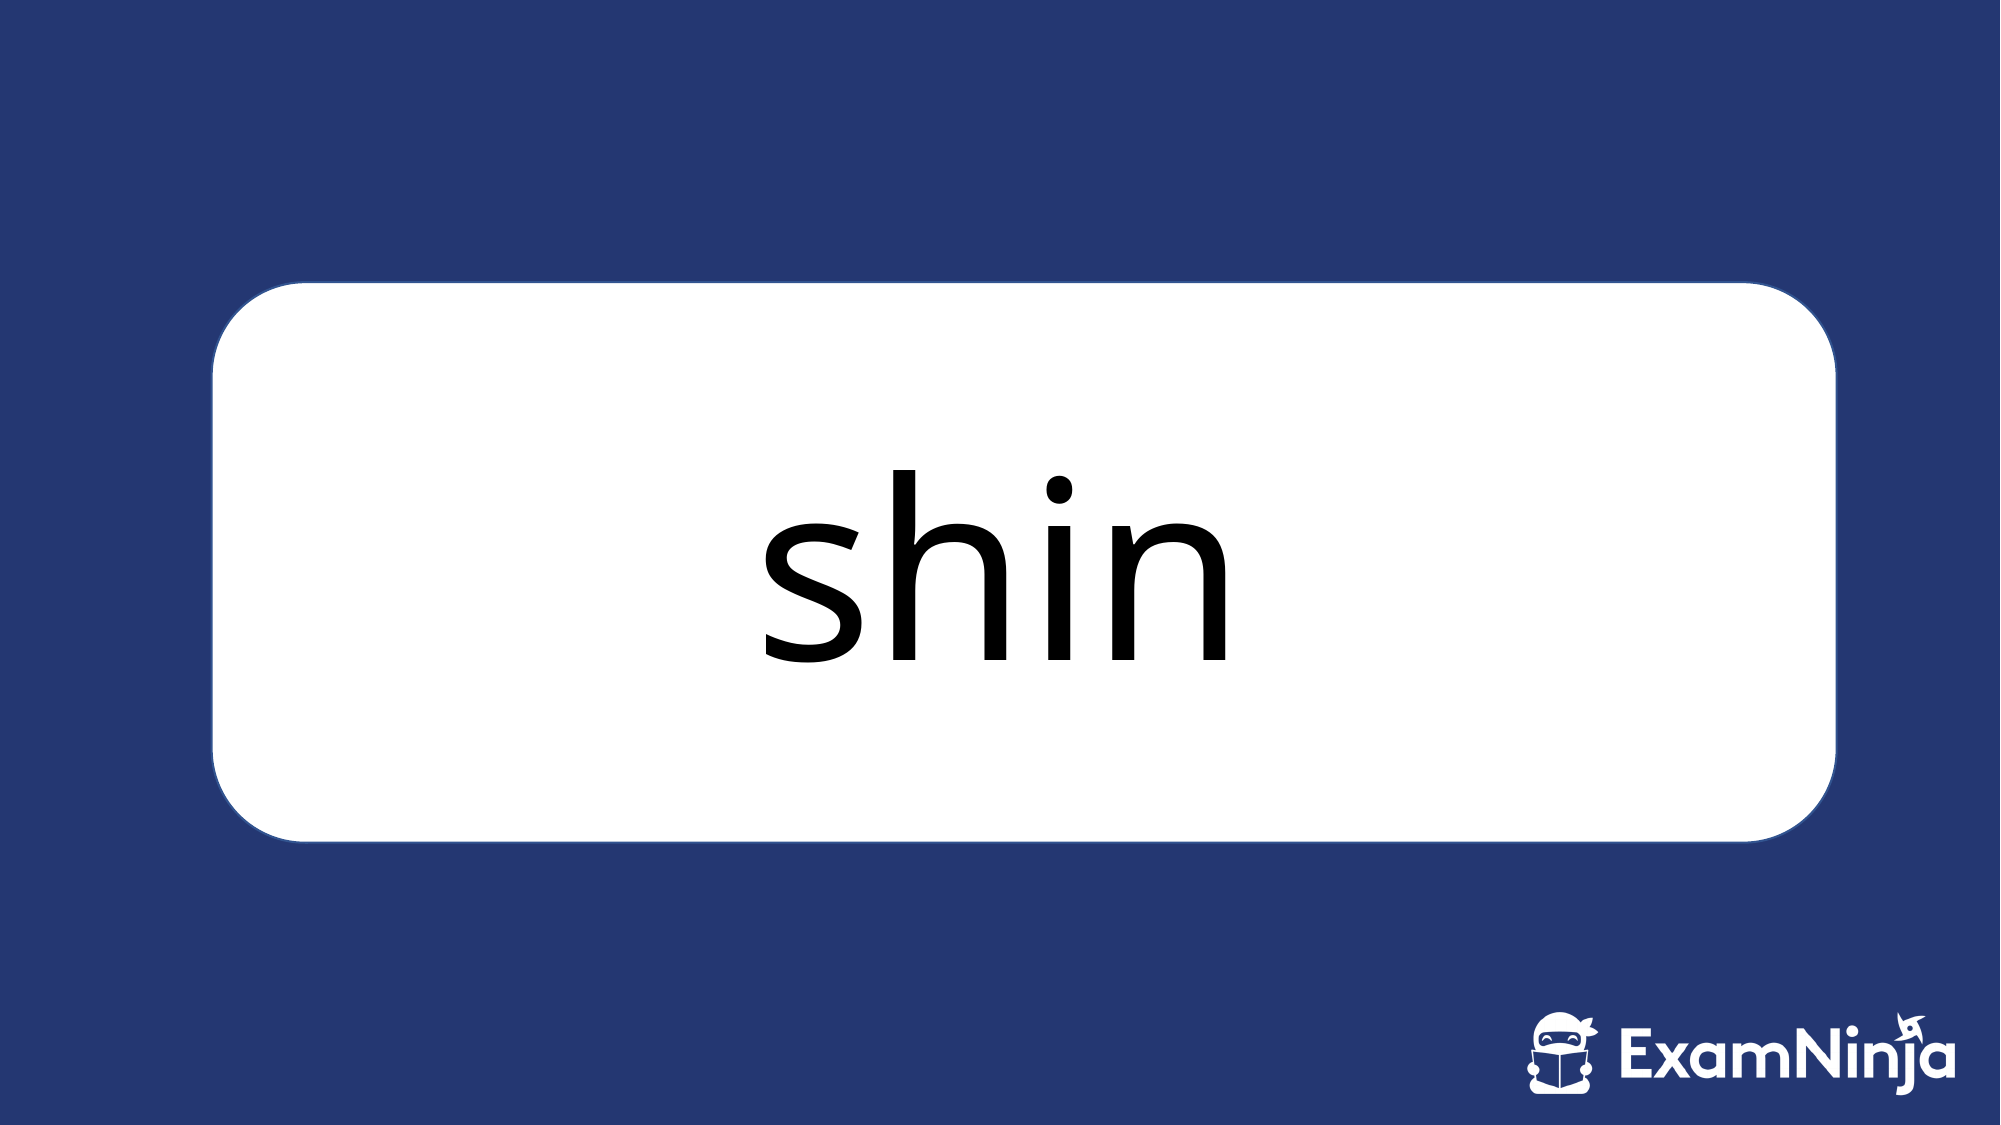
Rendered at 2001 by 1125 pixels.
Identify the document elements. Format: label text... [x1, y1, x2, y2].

text_box [210, 281, 1838, 403]
picture [1501, 1003, 1979, 1102]
text_box shin [143, 403, 1857, 719]
text_box [210, 719, 1838, 844]
